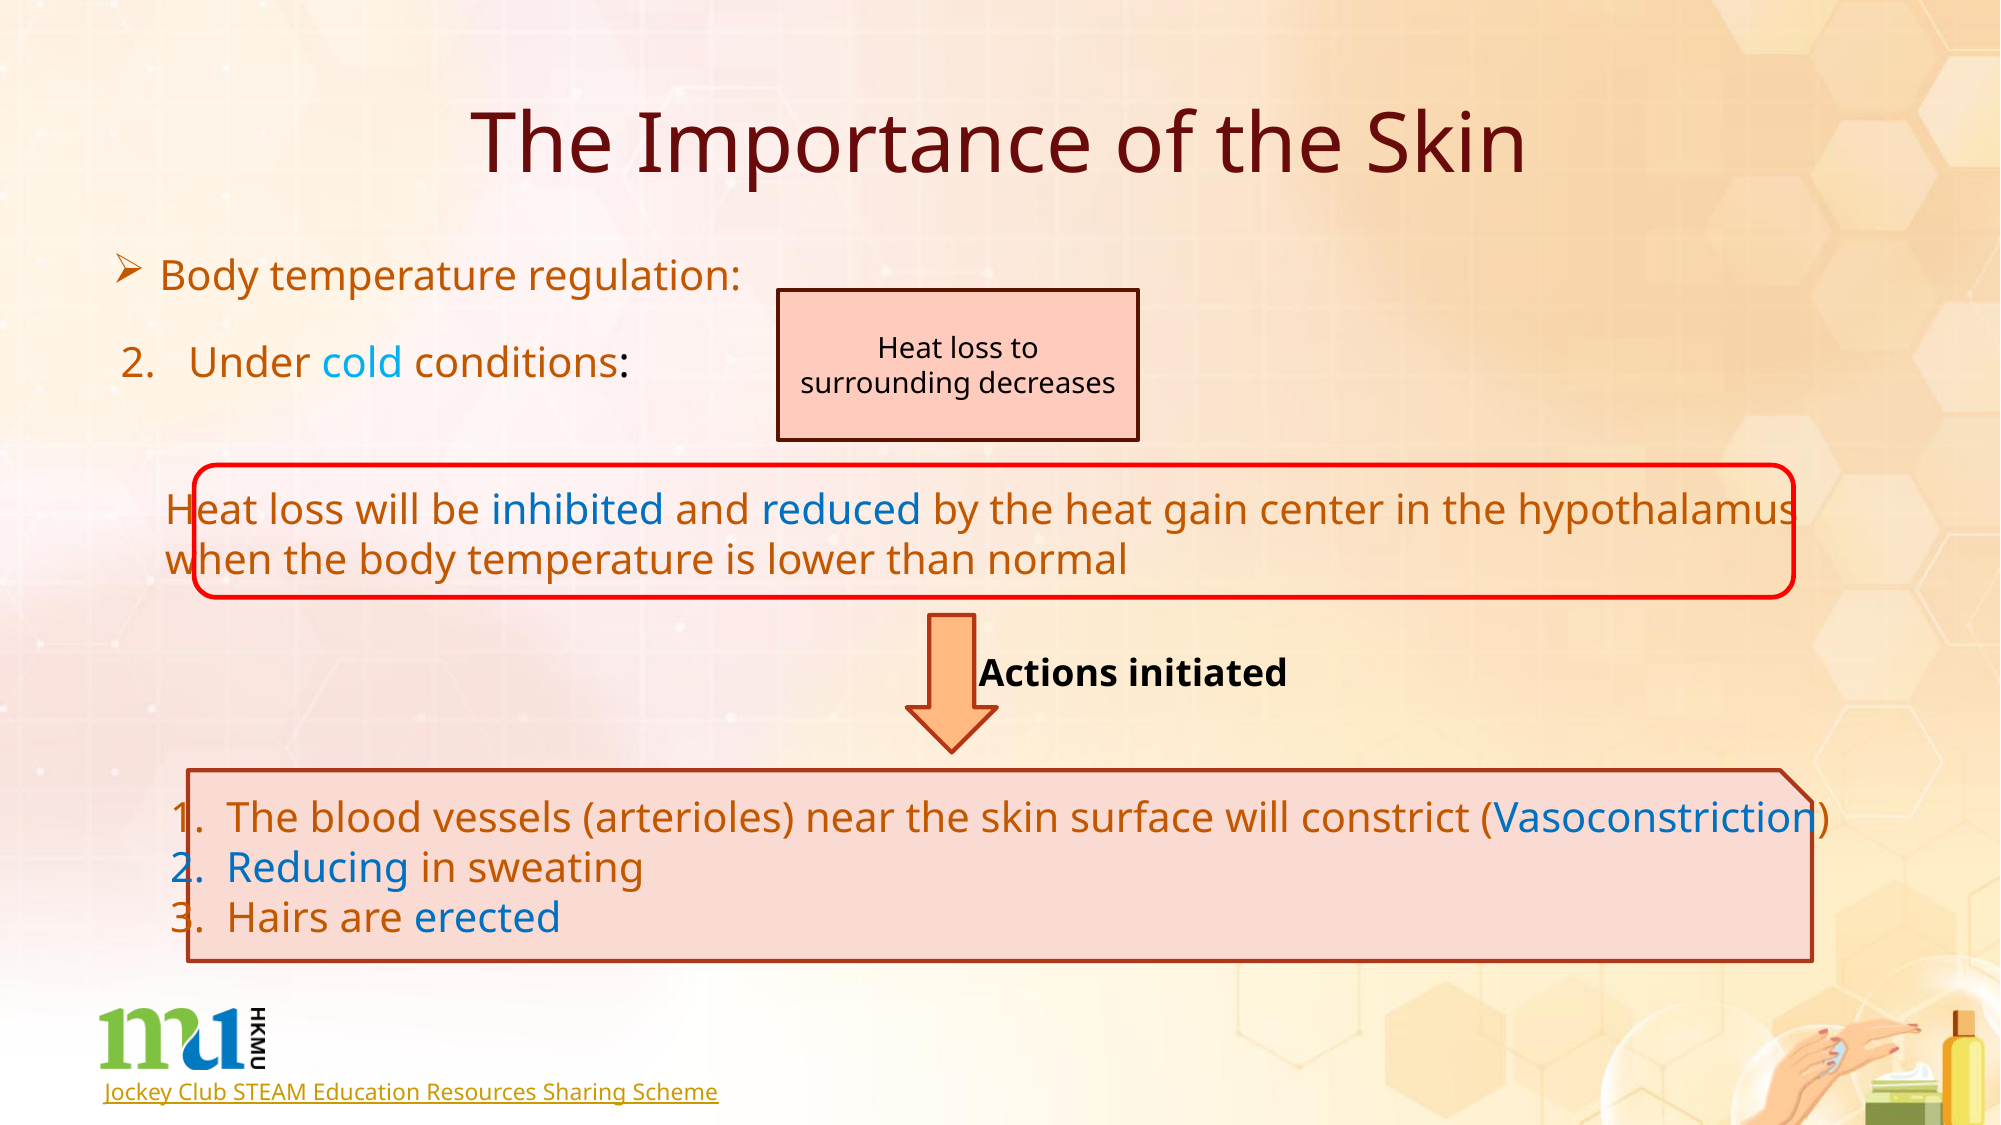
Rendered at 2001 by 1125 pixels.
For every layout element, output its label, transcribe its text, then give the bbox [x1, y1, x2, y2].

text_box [187, 464, 1813, 987]
text_box Body temperature regulation: [97, 240, 757, 306]
title The Importance of the Skin [99, 45, 1900, 233]
text_box Heat loss to surrounding decreases [776, 288, 1140, 442]
picture [0, 0, 2001, 1125]
text_box 2. Under cold conditions: [106, 328, 645, 394]
